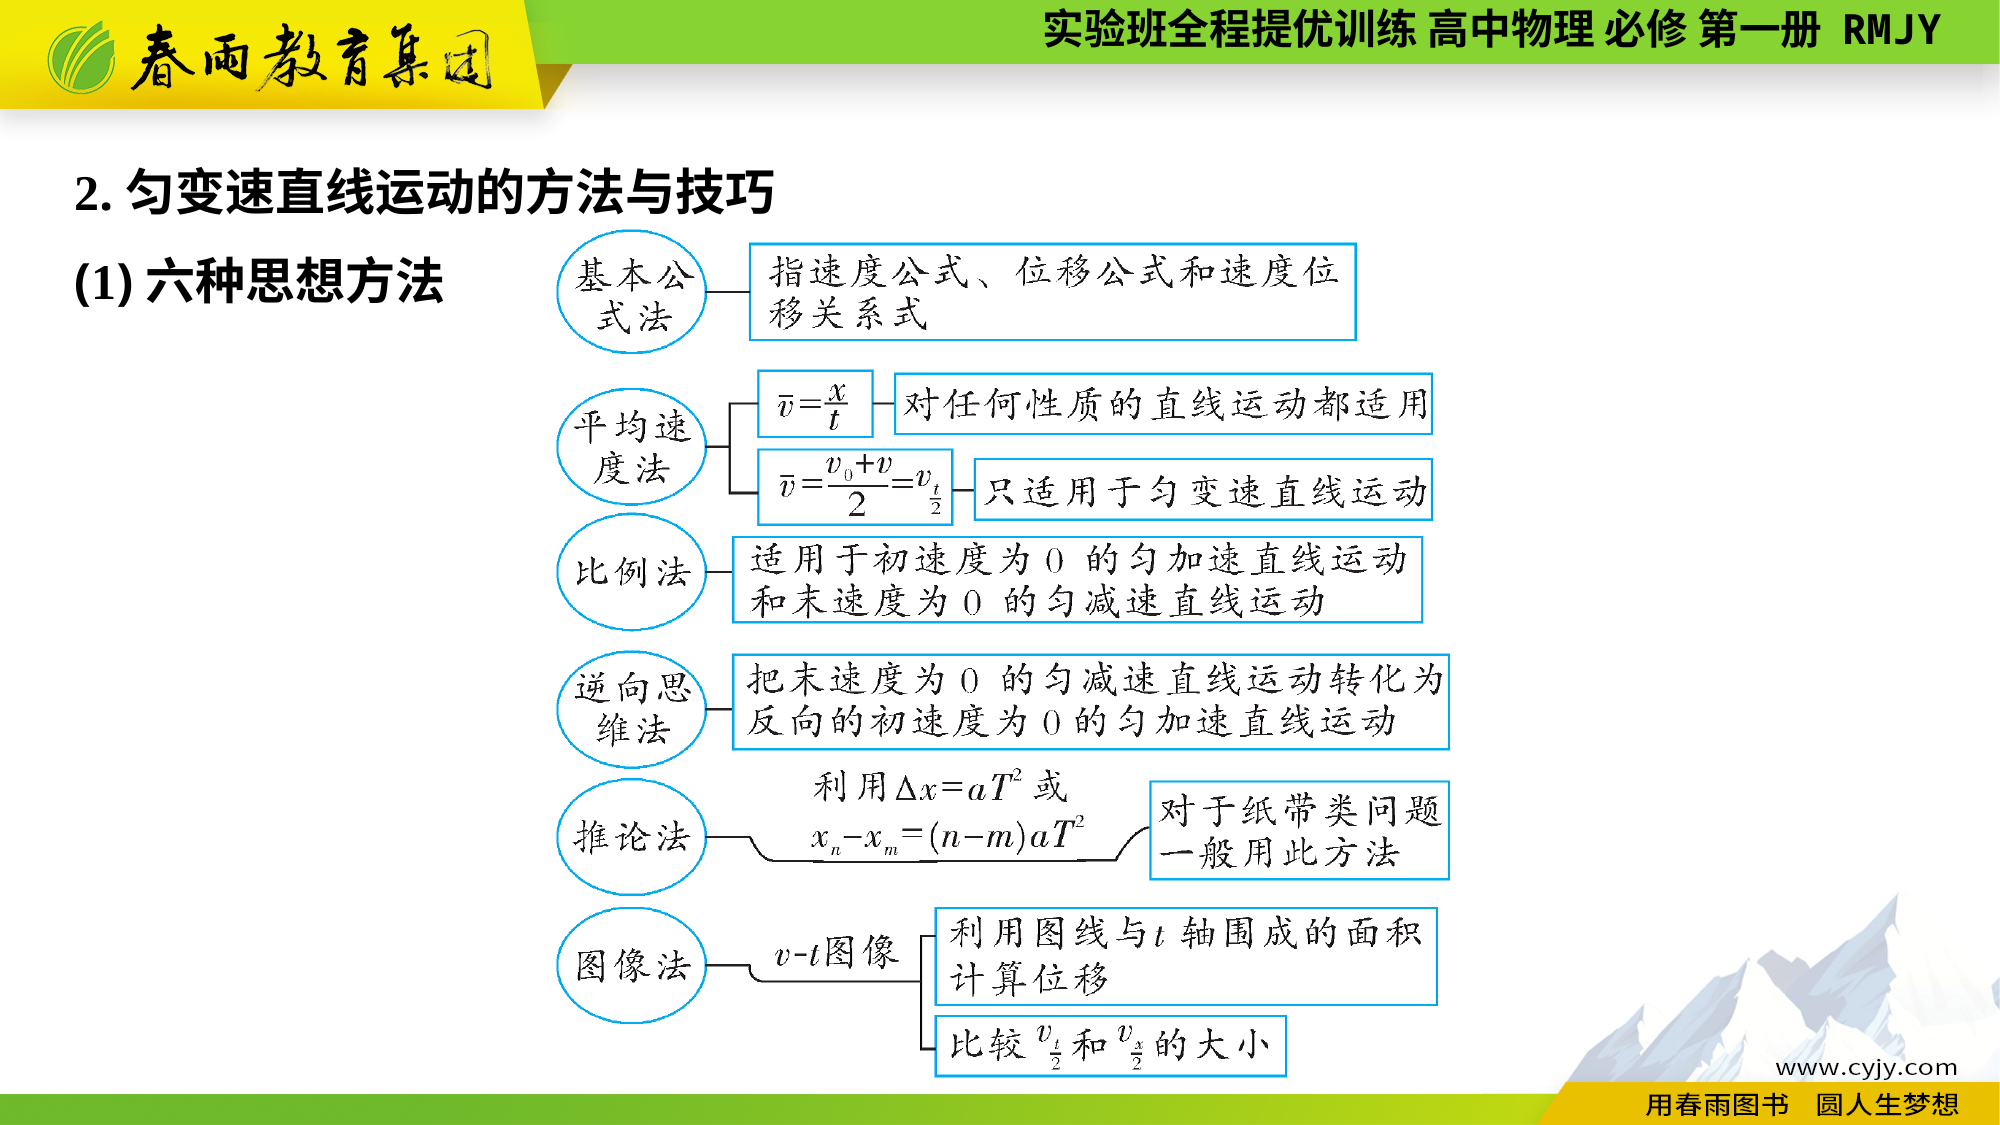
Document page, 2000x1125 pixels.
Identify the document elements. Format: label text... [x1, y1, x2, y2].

picture [0, 0, 2000, 1125]
list 2.匀变速直线运动的方法与技巧 (1)六种思想方法 [59, 122, 1944, 320]
